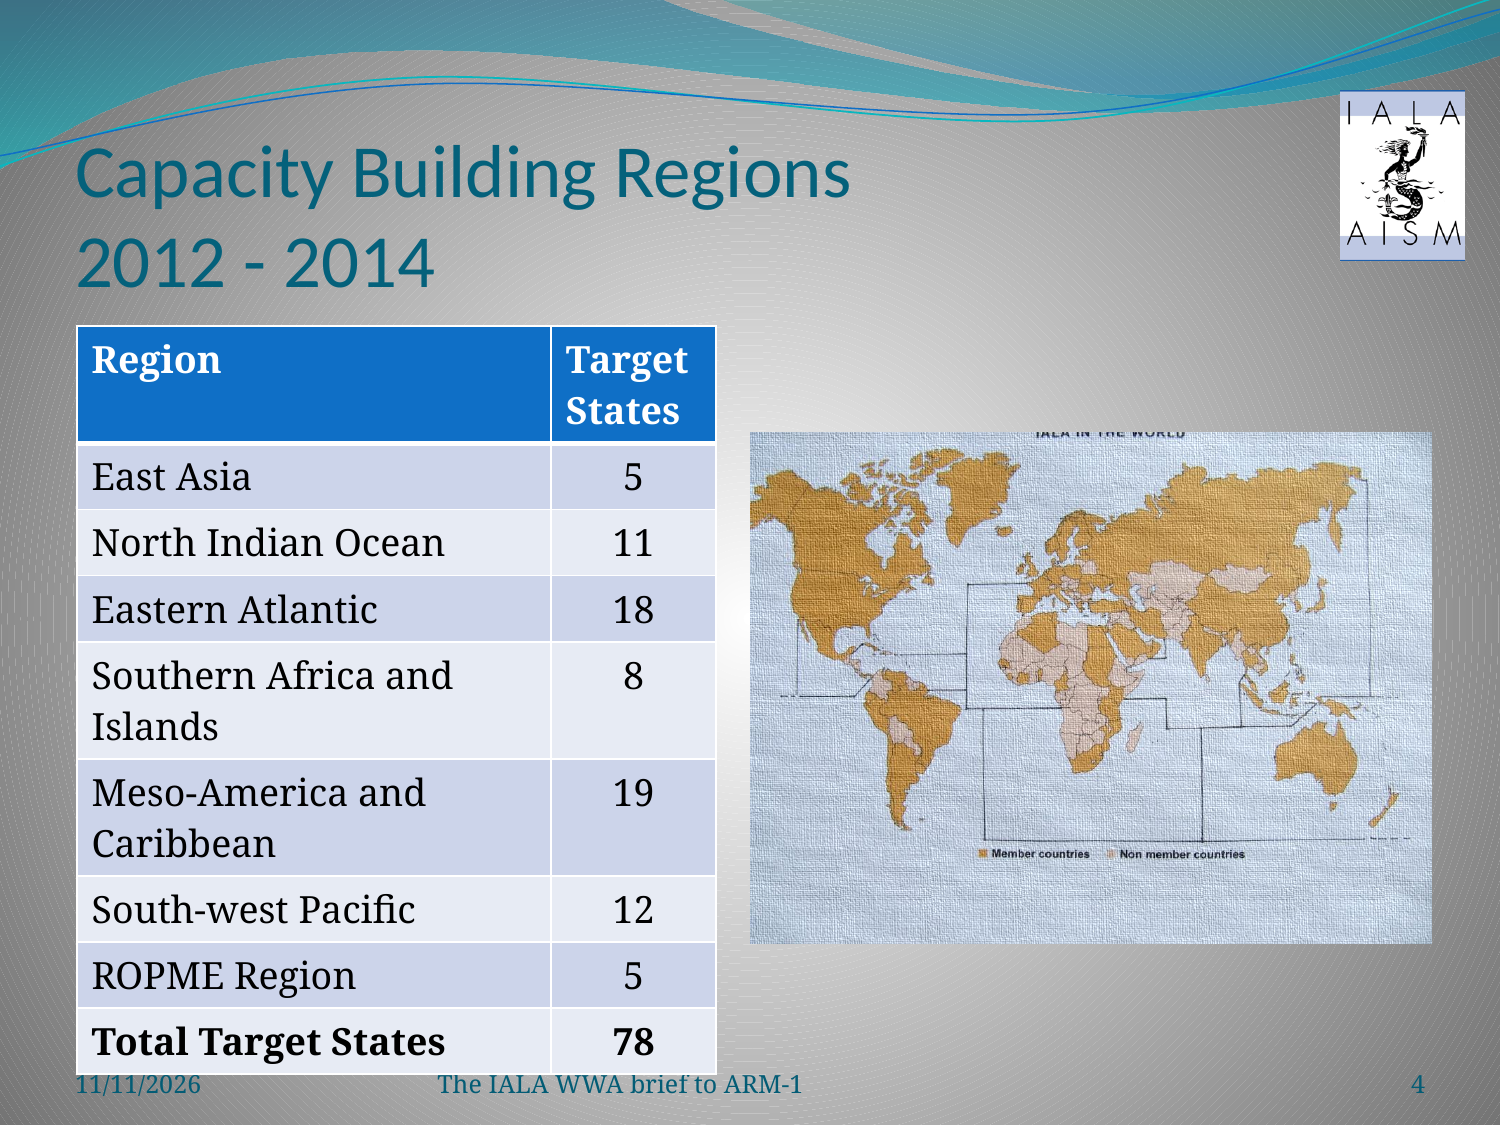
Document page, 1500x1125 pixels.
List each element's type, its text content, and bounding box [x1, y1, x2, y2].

table_cell 5 [552, 943, 715, 1007]
table_cell 78 [552, 1009, 715, 1042]
slide_number 4 [1299, 1042, 1425, 1103]
table_cell 18 [552, 576, 715, 641]
table_cell North Indian Ocean [78, 510, 550, 575]
table_cell Eastern Atlantic [78, 576, 550, 641]
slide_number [75, 1042, 425, 1103]
table_cell 12 [552, 877, 715, 941]
footer The IALA WWA brief to ARM-1 [437, 1042, 988, 1103]
table_cell 8 [552, 643, 715, 758]
table_header Target States [552, 327, 715, 441]
table_cell Meso-America and Caribbean [78, 760, 550, 875]
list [749, 432, 1432, 944]
table_cell 5 [552, 446, 715, 509]
table_cell 11 [552, 510, 715, 575]
table_cell ROPME Region [78, 943, 550, 1007]
table_header Region [78, 327, 550, 441]
picture [1340, 90, 1465, 261]
table_cell South-west Pacific [78, 877, 550, 941]
title Capacity Building Regions 2012 - 2014 [75, 115, 1425, 303]
table_cell 19 [552, 760, 715, 875]
table_cell Total Target States [78, 1009, 550, 1073]
table_cell East Asia [78, 446, 550, 509]
table_cell Southern Africa and Islands [78, 643, 550, 758]
